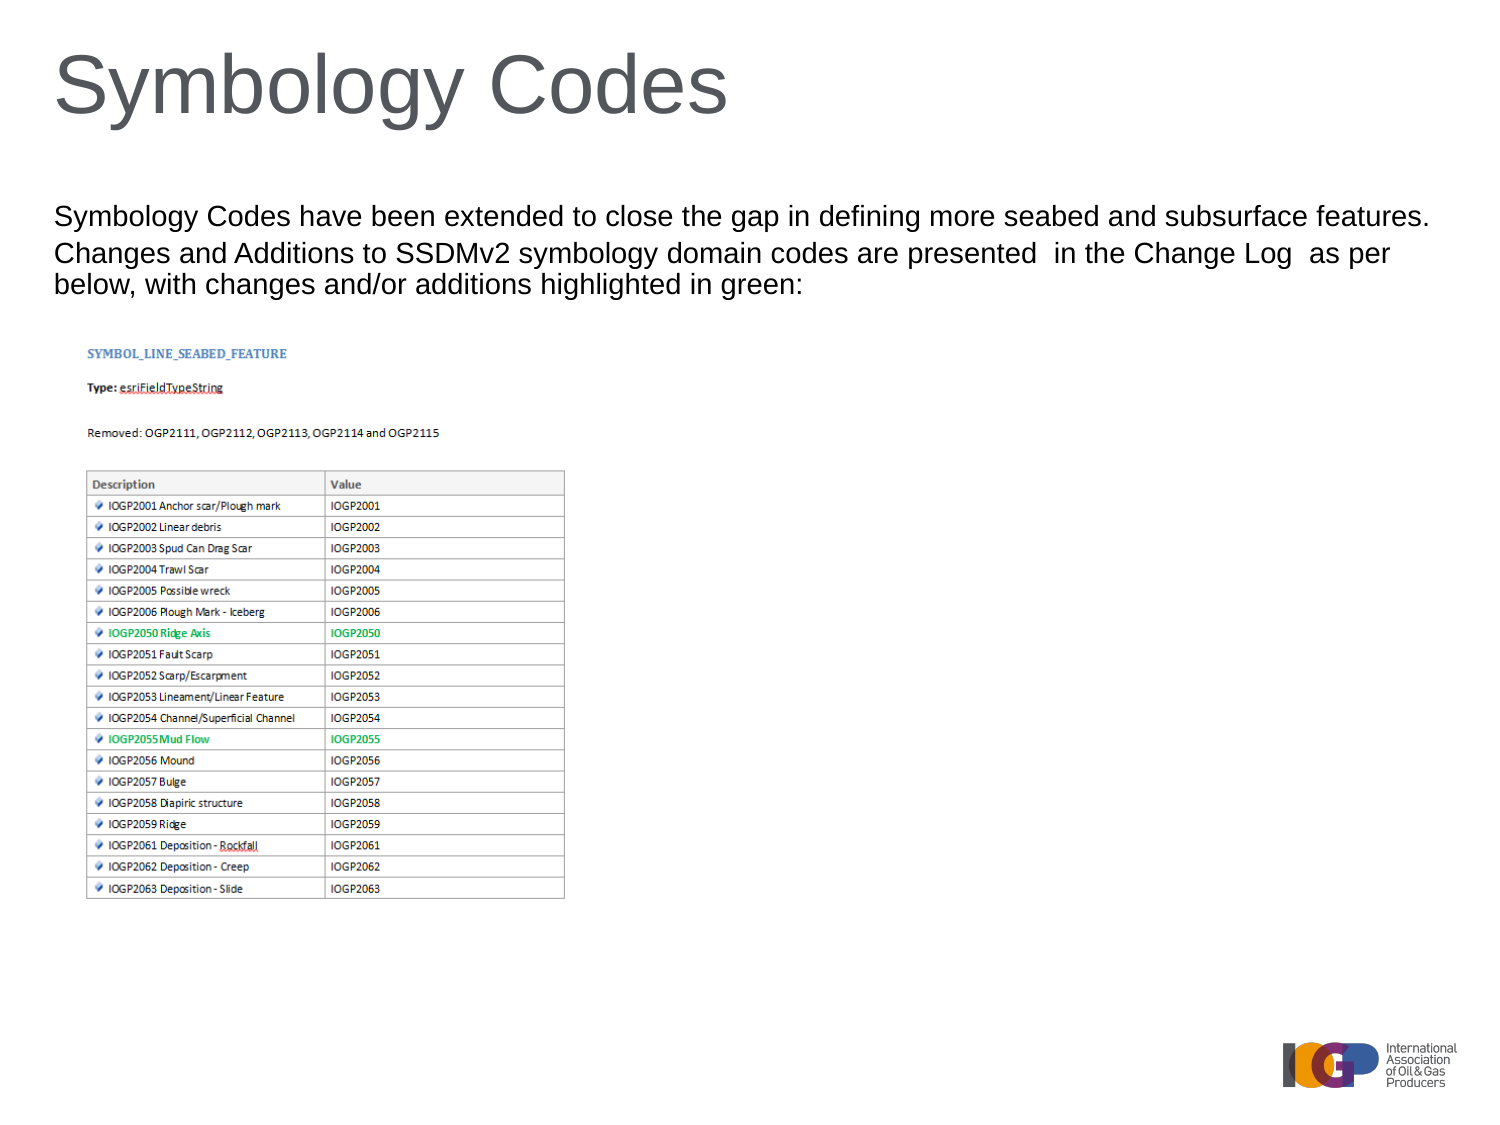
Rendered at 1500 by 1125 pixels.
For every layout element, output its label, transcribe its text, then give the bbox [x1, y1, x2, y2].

picture [59, 336, 578, 912]
picture [1271, 1031, 1469, 1099]
title Symbology Codes [38, 34, 1460, 193]
list Symbology Codes have been extended to close the gap in defining more seabed and subsurface features. Changes and Additions to SSDMv2 symbology domain codes are presented in the Change Log as per below, with changes and/or additions highlighted in green: [38, 193, 1460, 939]
